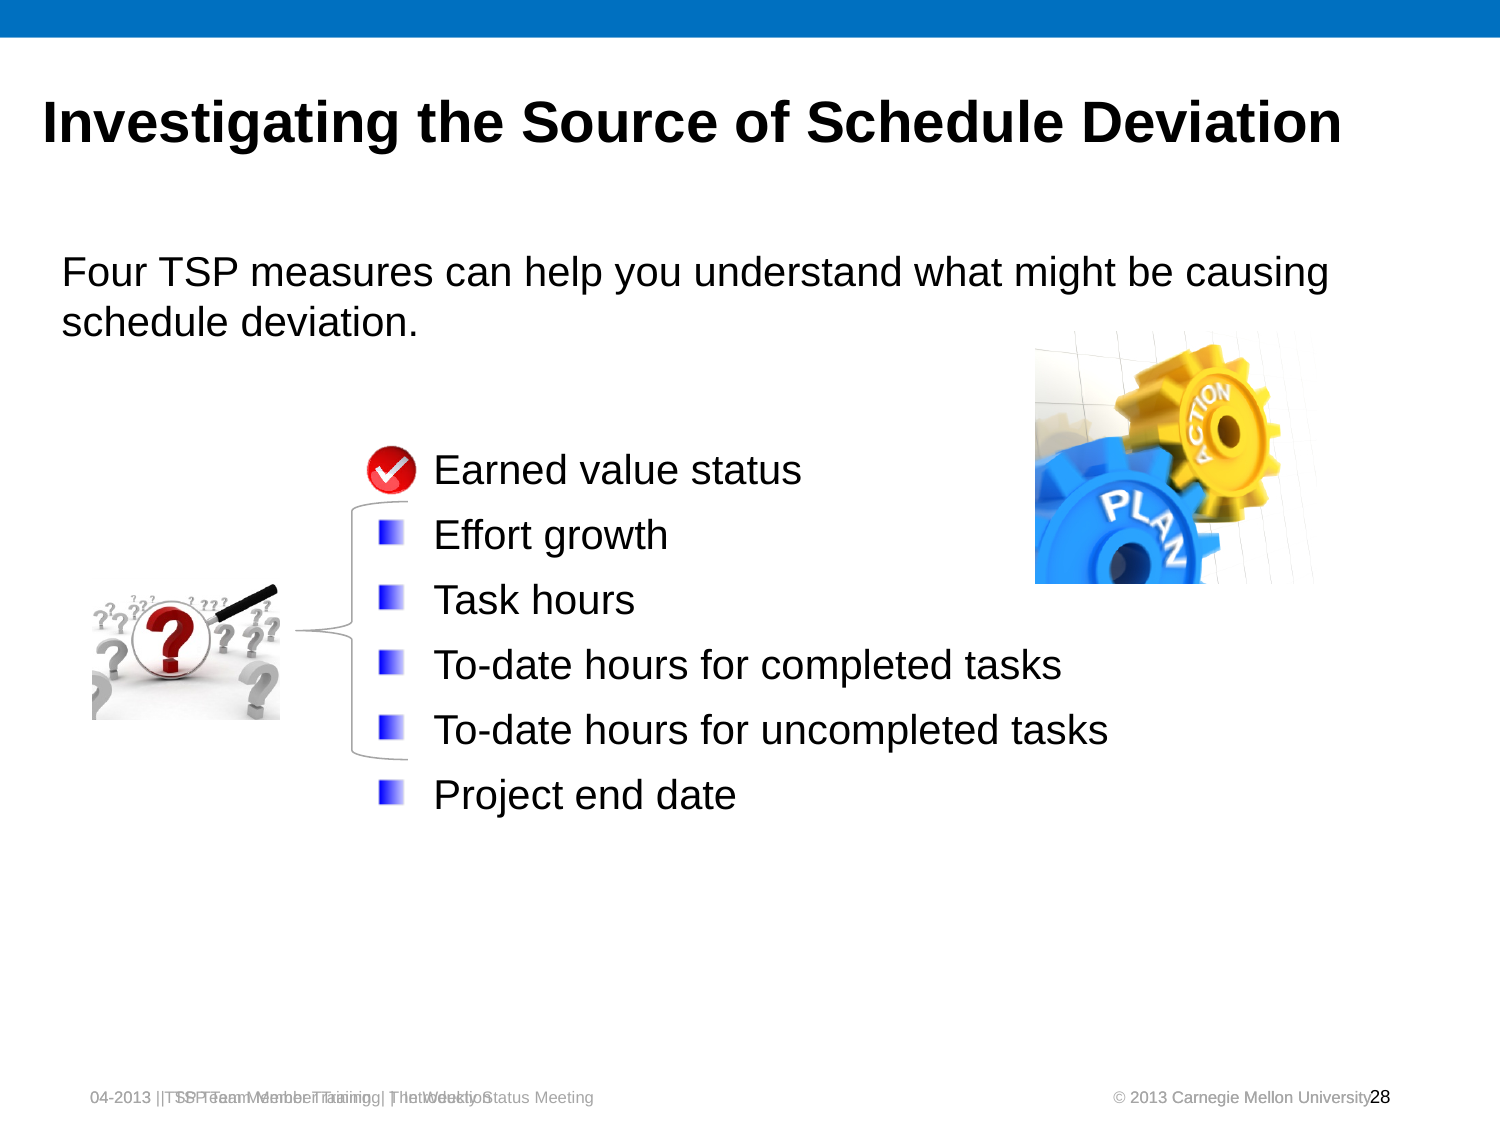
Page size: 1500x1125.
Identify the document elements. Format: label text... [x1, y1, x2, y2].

title Investigating the Source of Schedule Deviation [41, 97, 1438, 155]
picture [91, 578, 280, 720]
picture [377, 778, 407, 808]
picture [1035, 331, 1317, 584]
text_box [295, 505, 408, 760]
text_box Earned value status Effort growth Task hours To-date hours for completed tasks To-date hours for uncompleted tasks Project end date [362, 435, 1125, 826]
picture [362, 441, 420, 499]
text_box Four TSP measures can help you understand what might be causing schedule deviation. [46, 237, 1419, 353]
